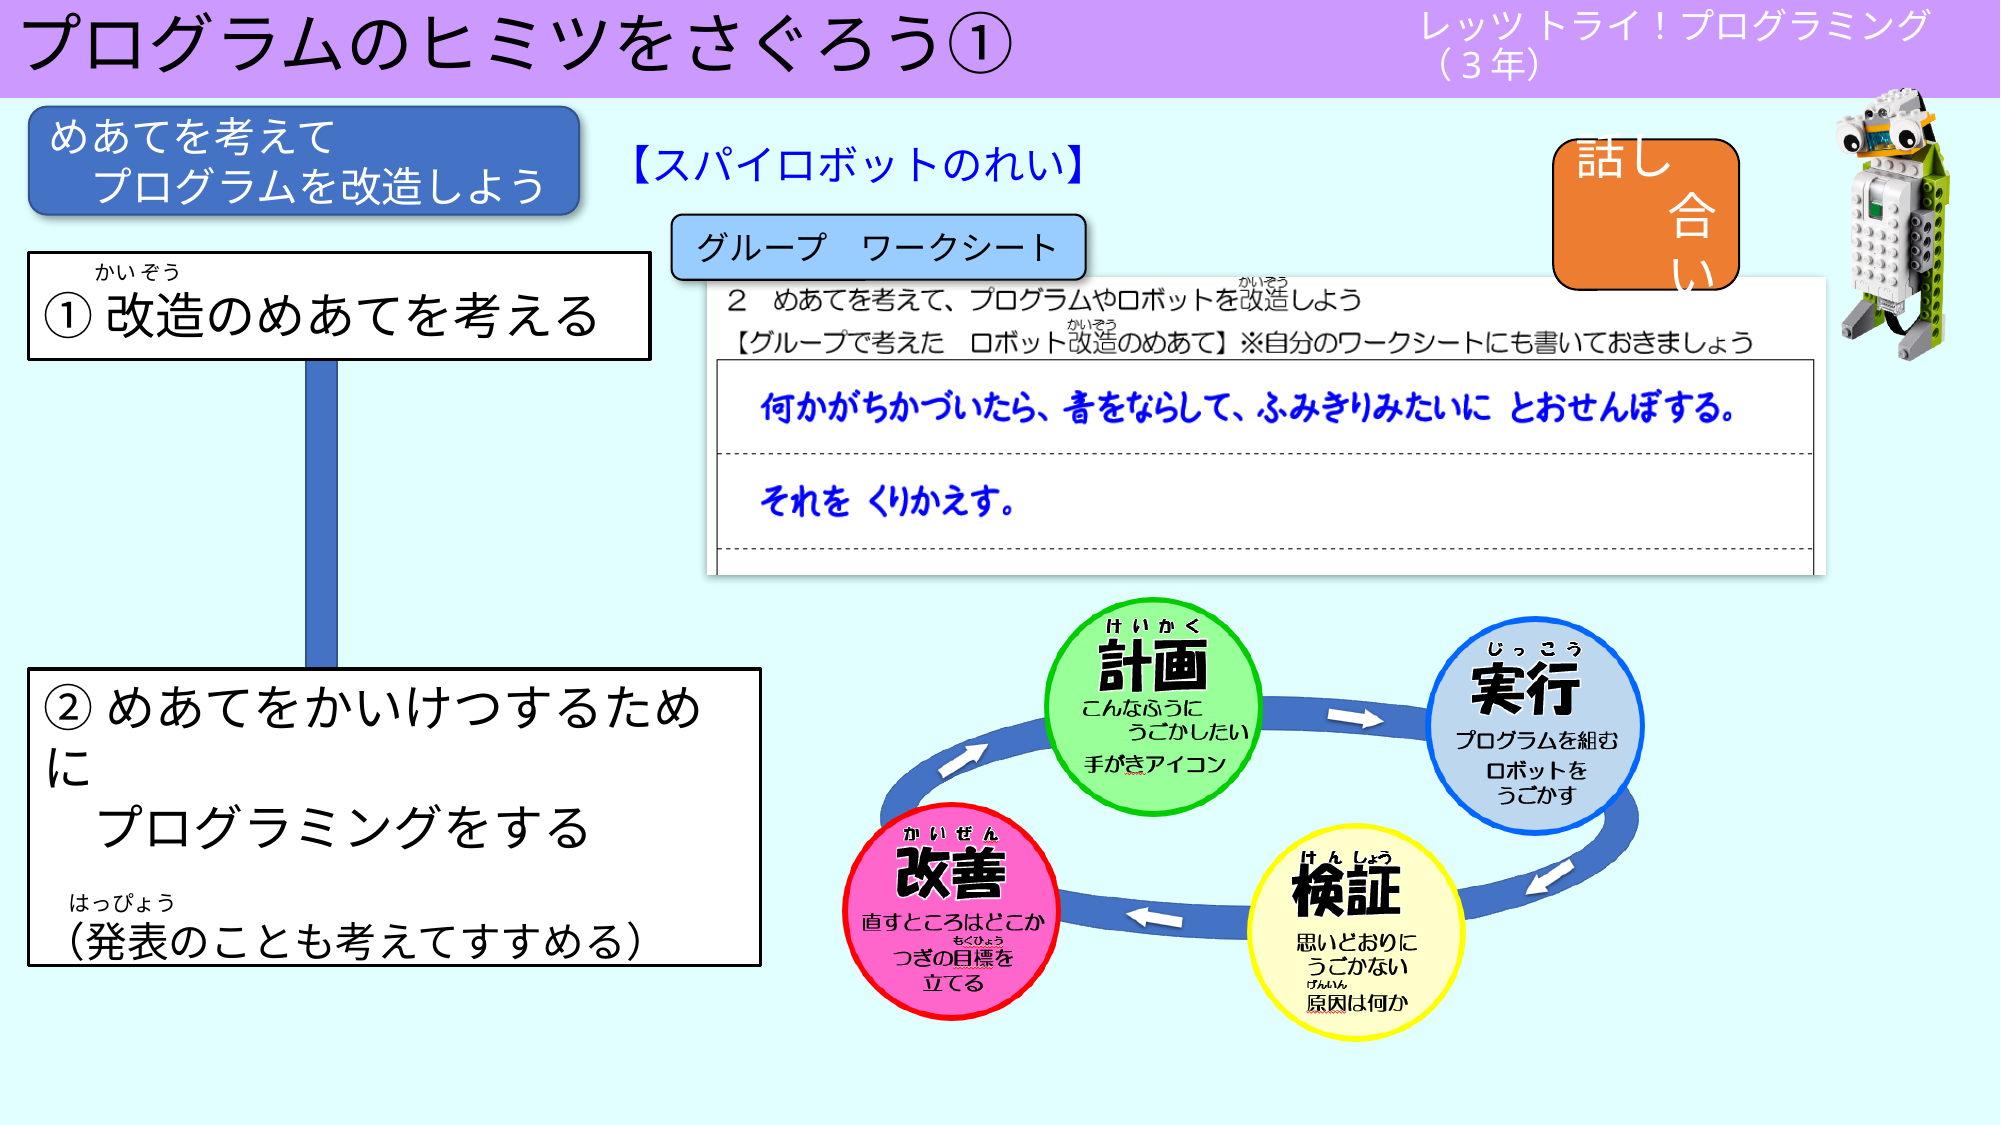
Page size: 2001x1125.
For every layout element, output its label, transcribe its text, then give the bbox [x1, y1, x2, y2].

text_box [0, 0, 1285, 94]
text_box 話し 合い [1552, 138, 1741, 277]
picture [707, 82, 1955, 575]
text_box ②めあてをかいけつするために プログラミングをする はっぴょう （発表のことも考えてすすめる） [28, 669, 761, 966]
text_box [305, 360, 338, 669]
text_box グループ ワークシート [670, 213, 1087, 281]
text_box めあてを考えて プログラムを改造しよう [27, 105, 581, 216]
text_box かい ぞう ①改造のめあてを考える [28, 252, 650, 360]
text_box 【スパイロボットのれい】 [594, 132, 1126, 202]
picture [828, 591, 1652, 1044]
